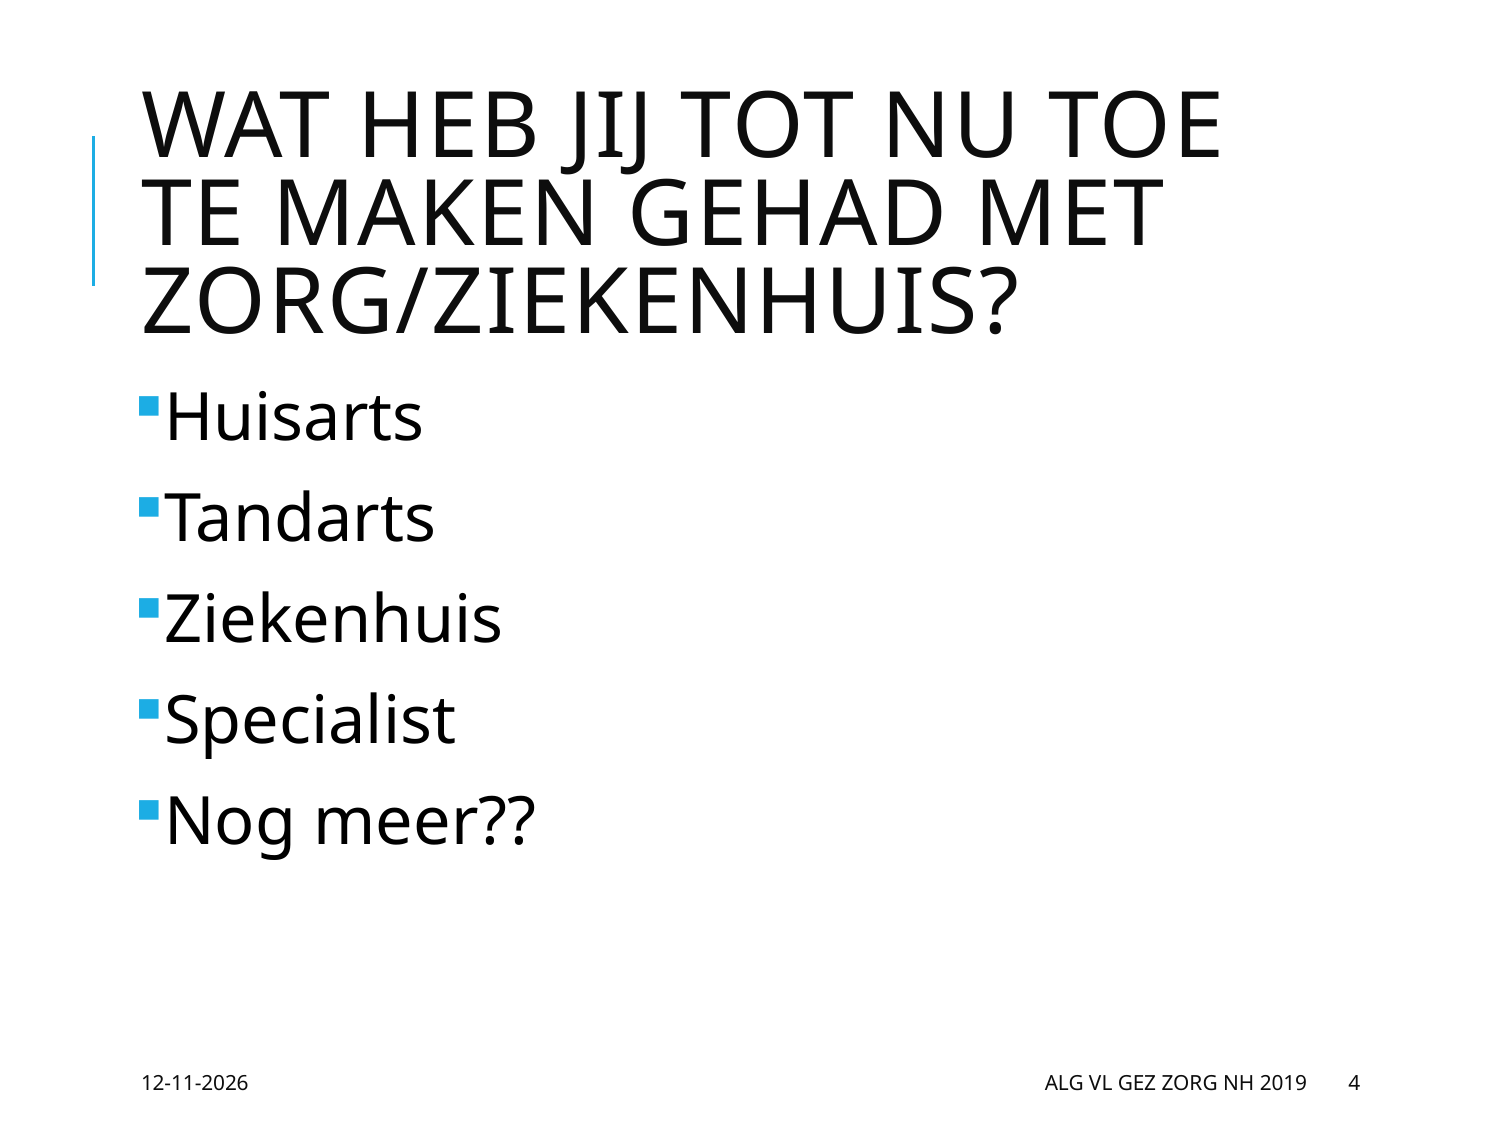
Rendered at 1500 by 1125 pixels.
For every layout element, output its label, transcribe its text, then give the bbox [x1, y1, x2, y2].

footer Alg VL gez zorg NH 2019 [595, 1061, 1322, 1107]
list Huisarts Tandarts Ziekenhuis Specialist Nog meer?? [126, 375, 1322, 1035]
slide_number 4 [1333, 1061, 1454, 1107]
title Wat heb jij tot nu toe te maken gehad met zorg/ziekenhuis? [126, 96, 1322, 342]
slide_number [126, 1061, 392, 1107]
